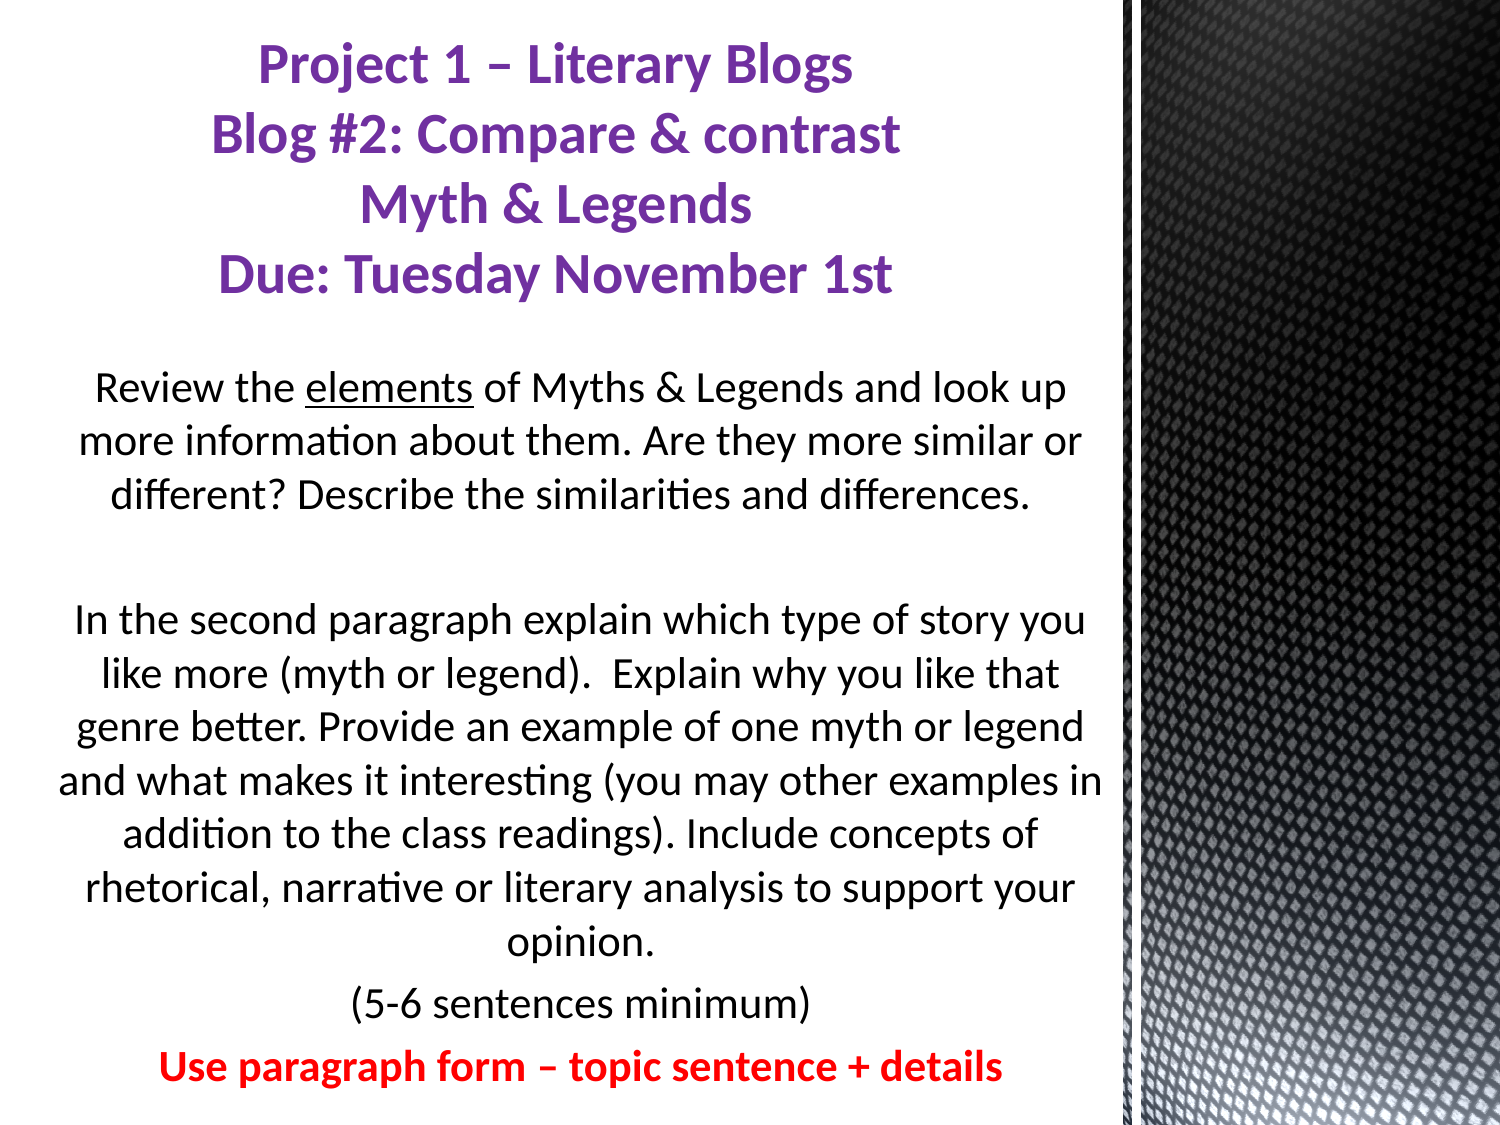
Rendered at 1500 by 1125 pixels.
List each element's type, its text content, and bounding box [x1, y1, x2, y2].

title Project 1 – Literary Blogs Blog #2: Compare & contrast Myth & Legends Due: Tuesday November 1st [62, 0, 1050, 313]
subtitle Review the elements of Myths & Legends and look up more information about them. Are they more similar or different? Describe the similarities and differences. In the second paragraph explain which type of story you like more (myth or legend). Explain why you like that genre better. Provide an example of one myth or legend and what makes it interesting (you may other examples in addition to the class readings). Include concepts of rhetorical, narrative or literary analysis to support your opinion. (5-6 sentences minimum) Use paragraph form – topic sentence + details [37, 350, 1125, 1100]
picture [1123, 0, 1500, 1125]
